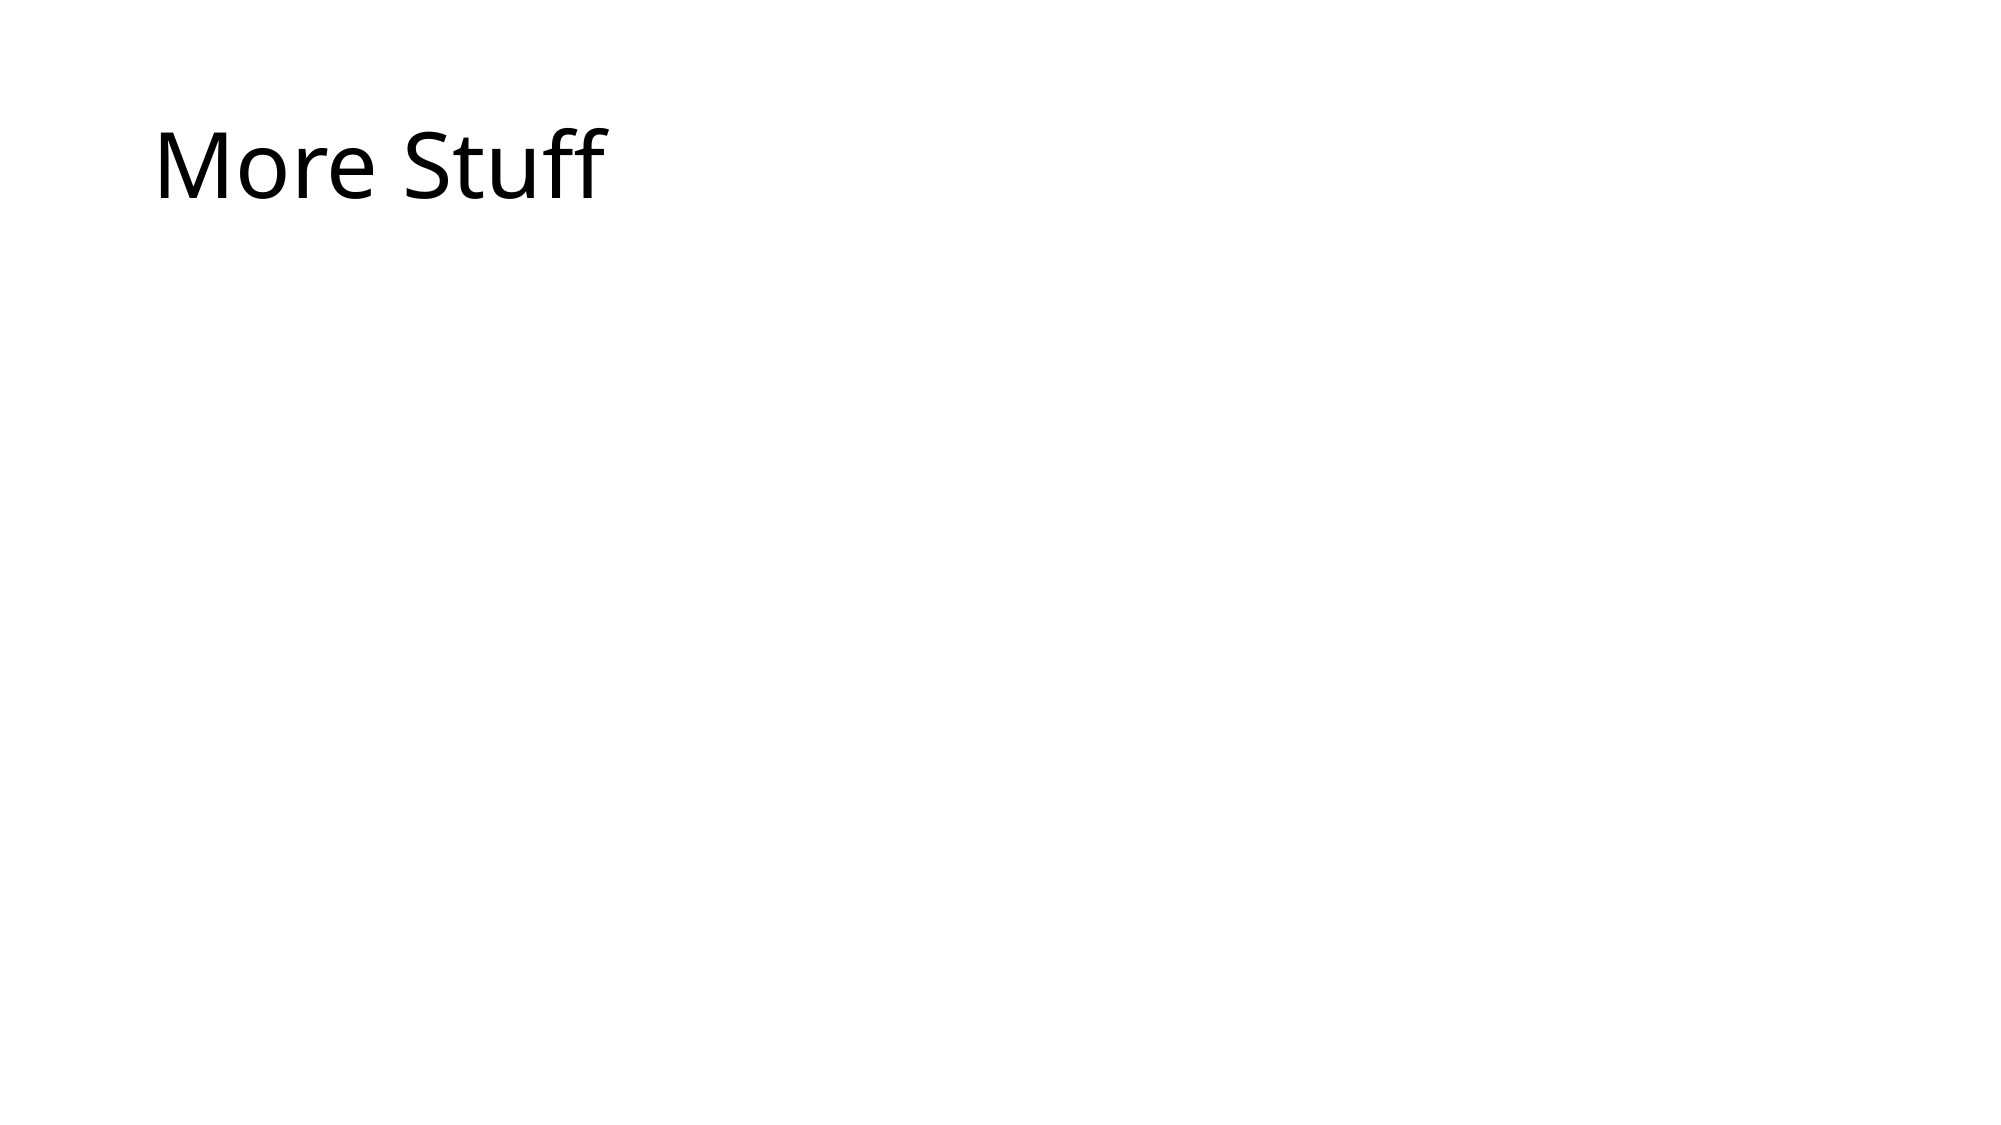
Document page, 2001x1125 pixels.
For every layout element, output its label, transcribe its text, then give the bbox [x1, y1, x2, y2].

title More Stuff [137, 59, 1863, 278]
